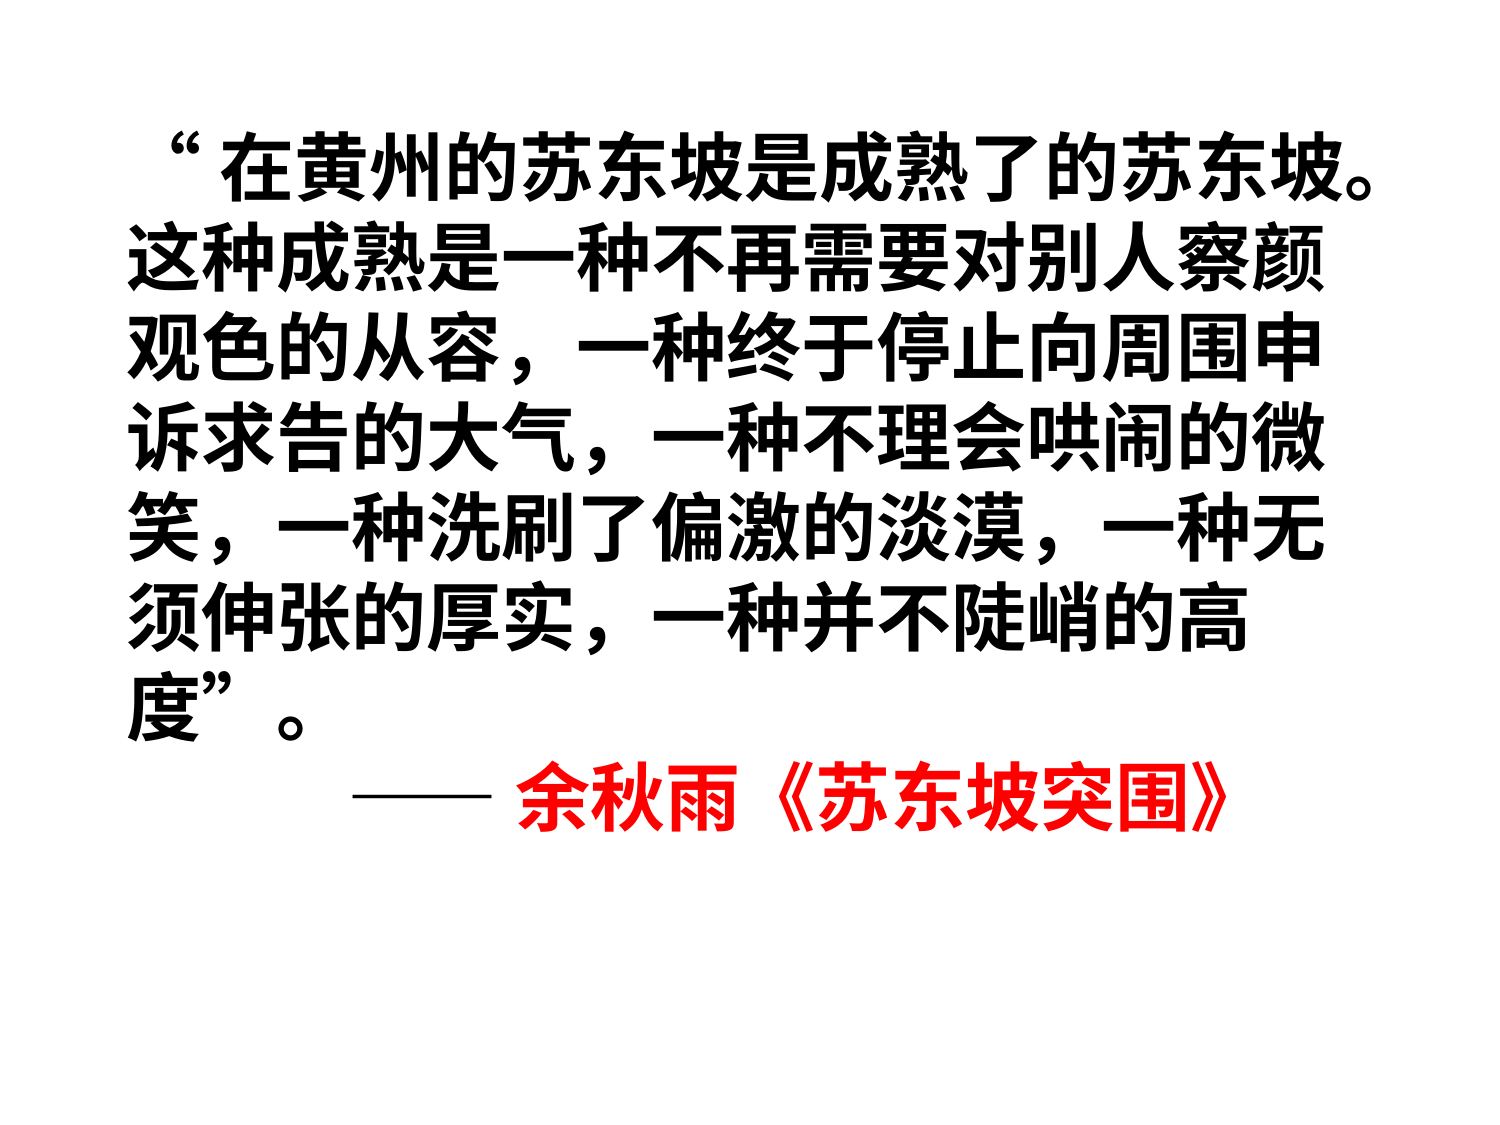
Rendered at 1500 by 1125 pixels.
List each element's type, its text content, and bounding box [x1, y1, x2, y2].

text_box “在黄州的苏东坡是成熟了的苏东坡。这种成熟是一种不再需要对别人察颜观色的从容，一种终于停止向周围申诉求告的大气，一种不理会哄闹的微笑，一种洗刷了偏激的淡漠，一种无须伸张的厚实，一种并不陡峭的高度”。 ——余秋雨《苏东坡突围》 [112, 113, 1365, 849]
